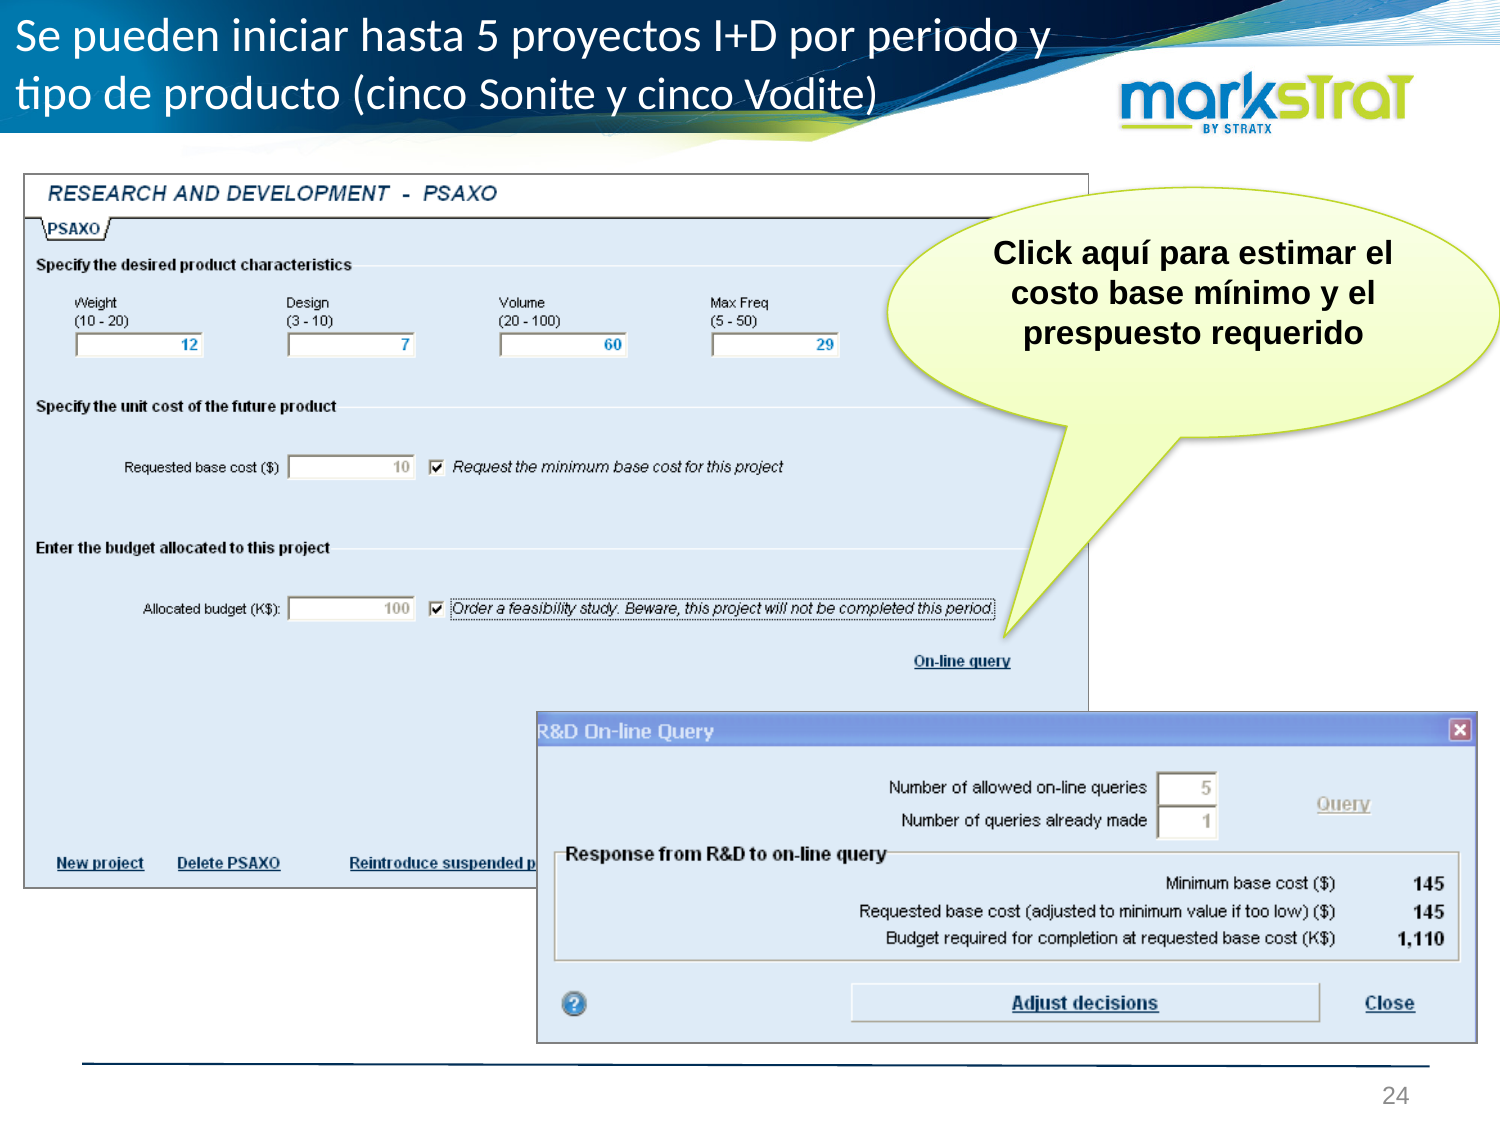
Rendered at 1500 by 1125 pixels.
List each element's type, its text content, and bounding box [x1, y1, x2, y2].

picture [24, 174, 1477, 1043]
title Se pueden iniciar hasta 5 proyectos I+D por periodo y tipo de producto (cinco Sonite y cinco Vodite) [0, 12, 1075, 150]
slide_number 24 [1074, 1065, 1425, 1125]
text_box Click aquí para estimar el costo base mínimo y el prespuesto requerido [1092, 186, 1500, 539]
picture [0, 0, 1500, 1125]
